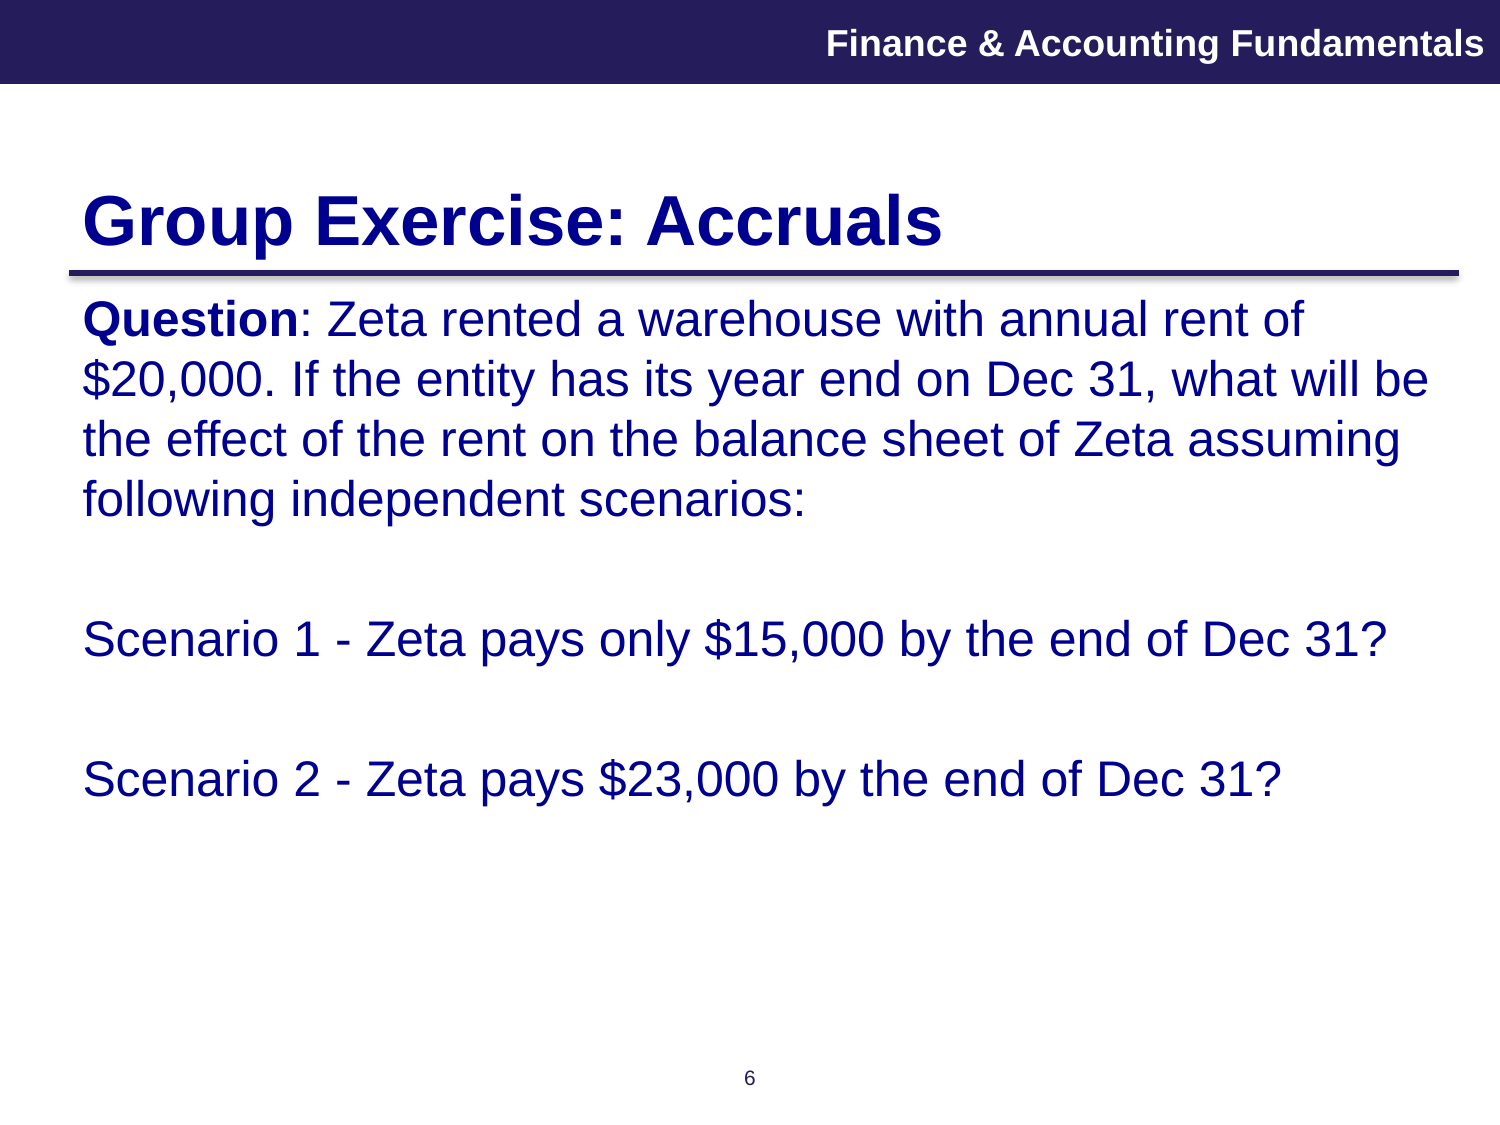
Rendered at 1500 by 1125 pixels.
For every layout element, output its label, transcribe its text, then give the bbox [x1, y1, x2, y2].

list Question: Zeta rented a warehouse with annual rent of $20,000. If the entity has its year end on Dec 31, what will be the effect of the rent on the balance sheet of Zeta assuming following independent scenarios: Scenario 1 - Zeta pays only $15,000 by the end of Dec 31? Scenario 2 - Zeta pays $23,000 by the end of Dec 31? [67, 278, 1453, 1018]
slide_number 6 [714, 1057, 786, 1118]
title Group Exercise: Accruals [67, 91, 1453, 268]
